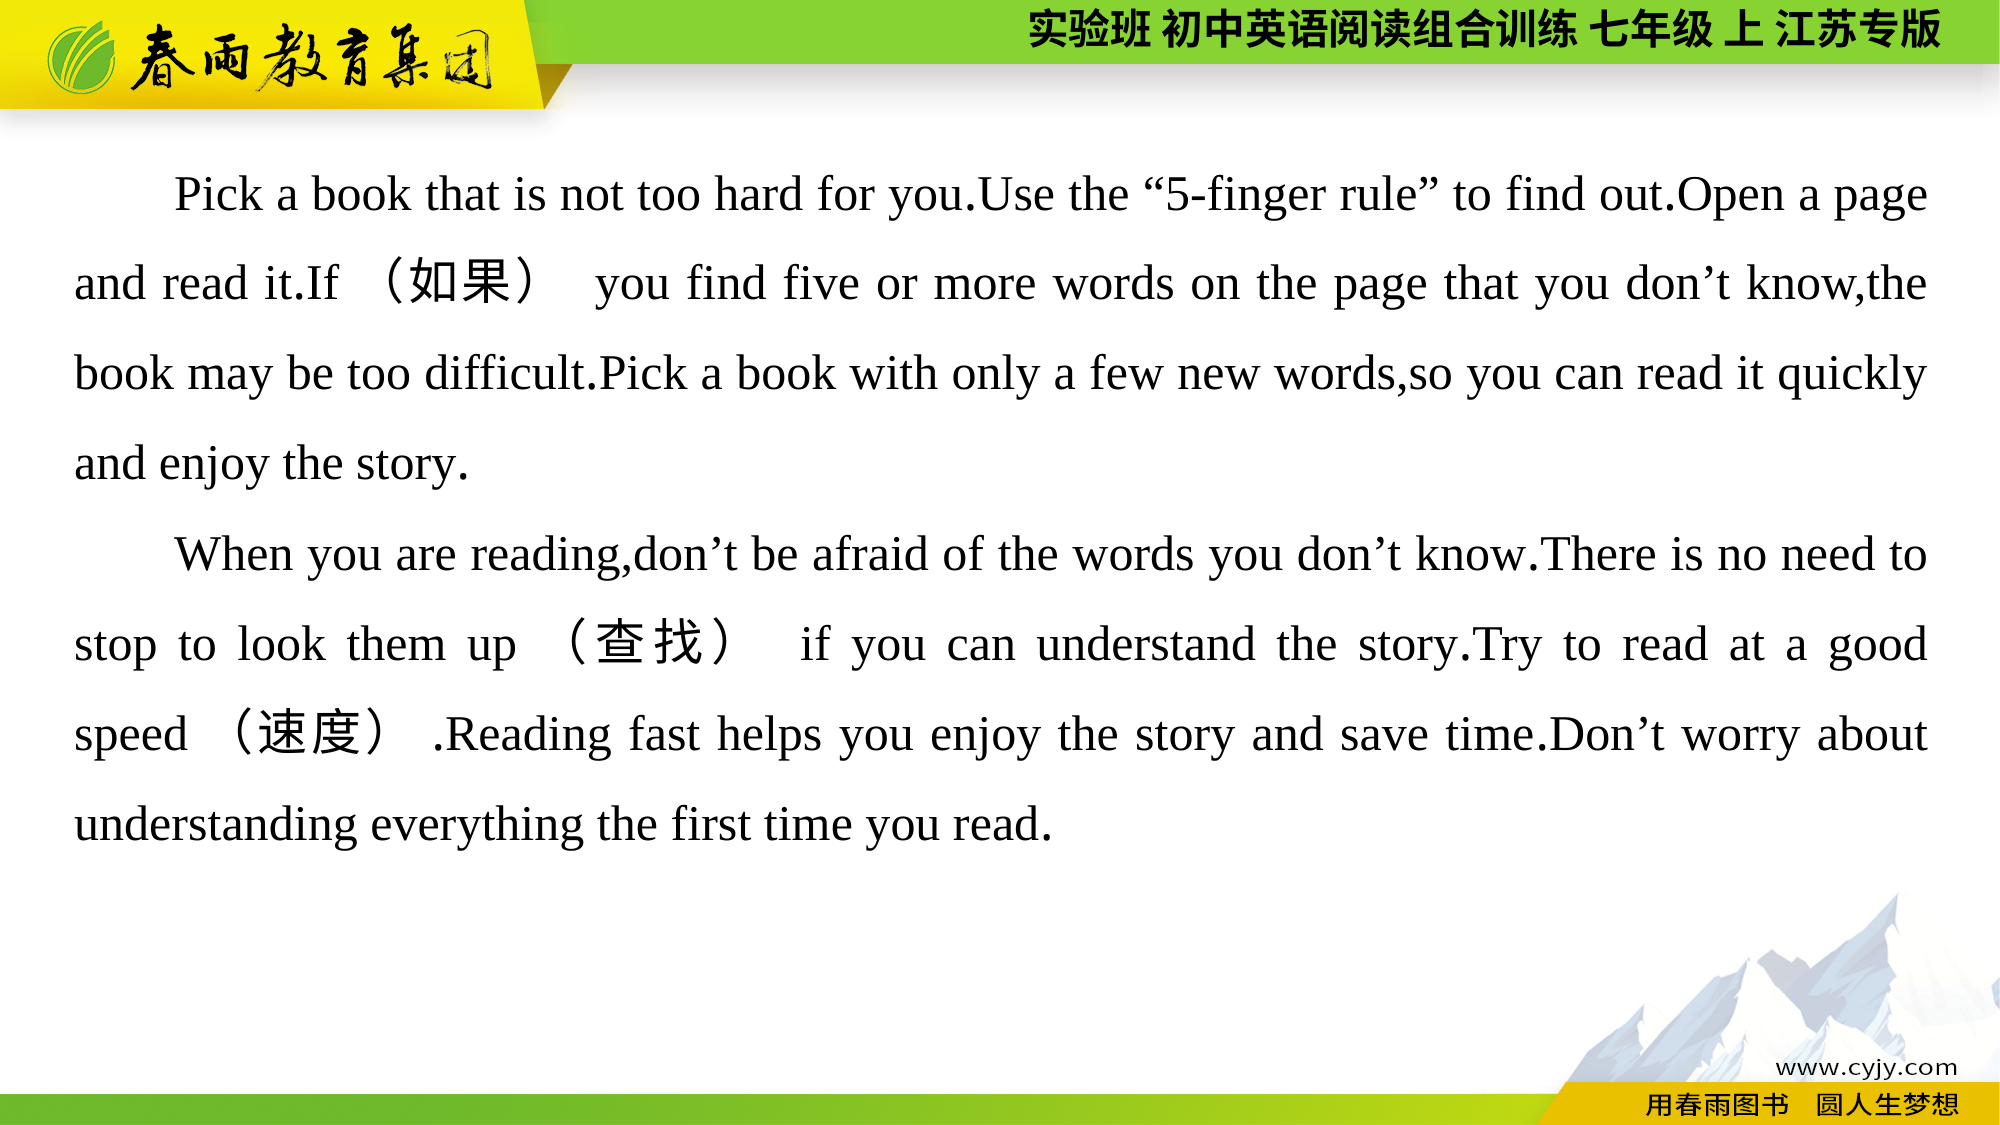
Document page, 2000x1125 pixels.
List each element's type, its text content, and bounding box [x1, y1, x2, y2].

picture [0, 0, 2000, 1125]
list Pick a book that is not too hard for you.Use the “5-finger rule” to find out.Open a page and read it.If（如果） you find five or more words on the page that you don’t know,the book may be too difficult.Pick a book with only a few new words,so you can read it quickly and enjoy the story. When you are reading,don’t be afraid of the words you don’t know.There is no need to stop to look them up（查找） if you can understand the story.Try to read at a good speed（速度）.Reading fast helps you enjoy the story and save time.Don’t worry about understanding everything the first time you read. [59, 122, 1944, 854]
